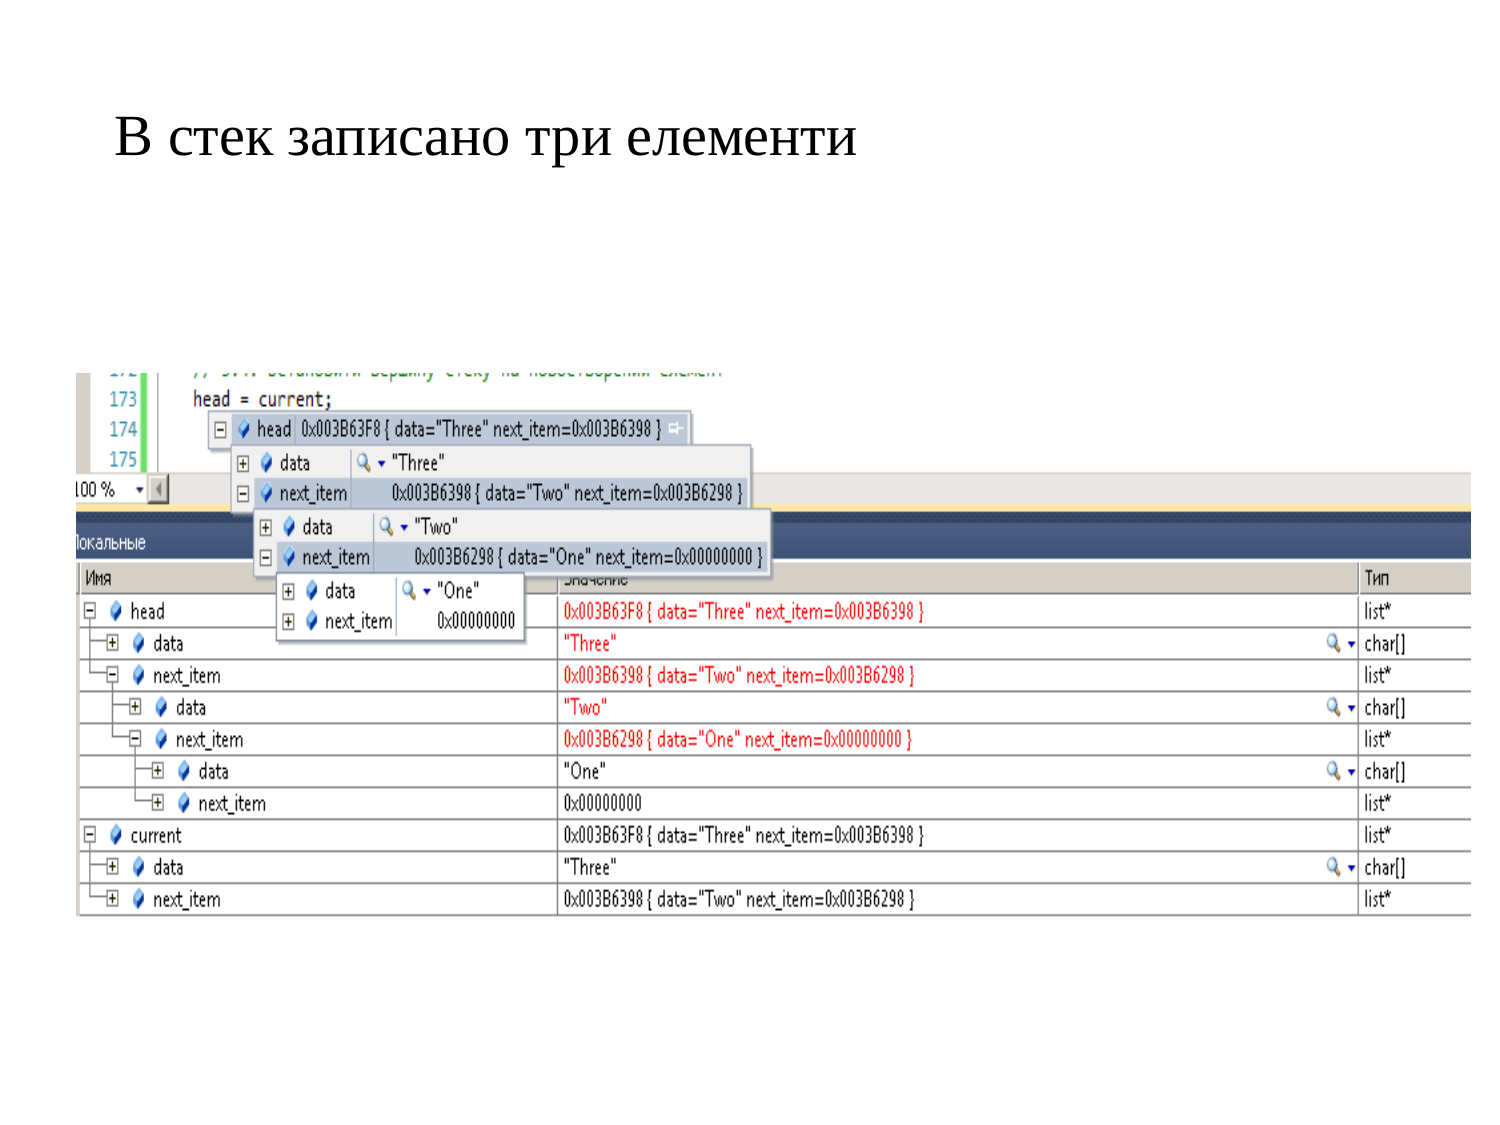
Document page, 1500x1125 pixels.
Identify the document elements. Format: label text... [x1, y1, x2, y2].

text_box В стек записано три елементи [100, 90, 1500, 175]
picture [76, 373, 1471, 941]
